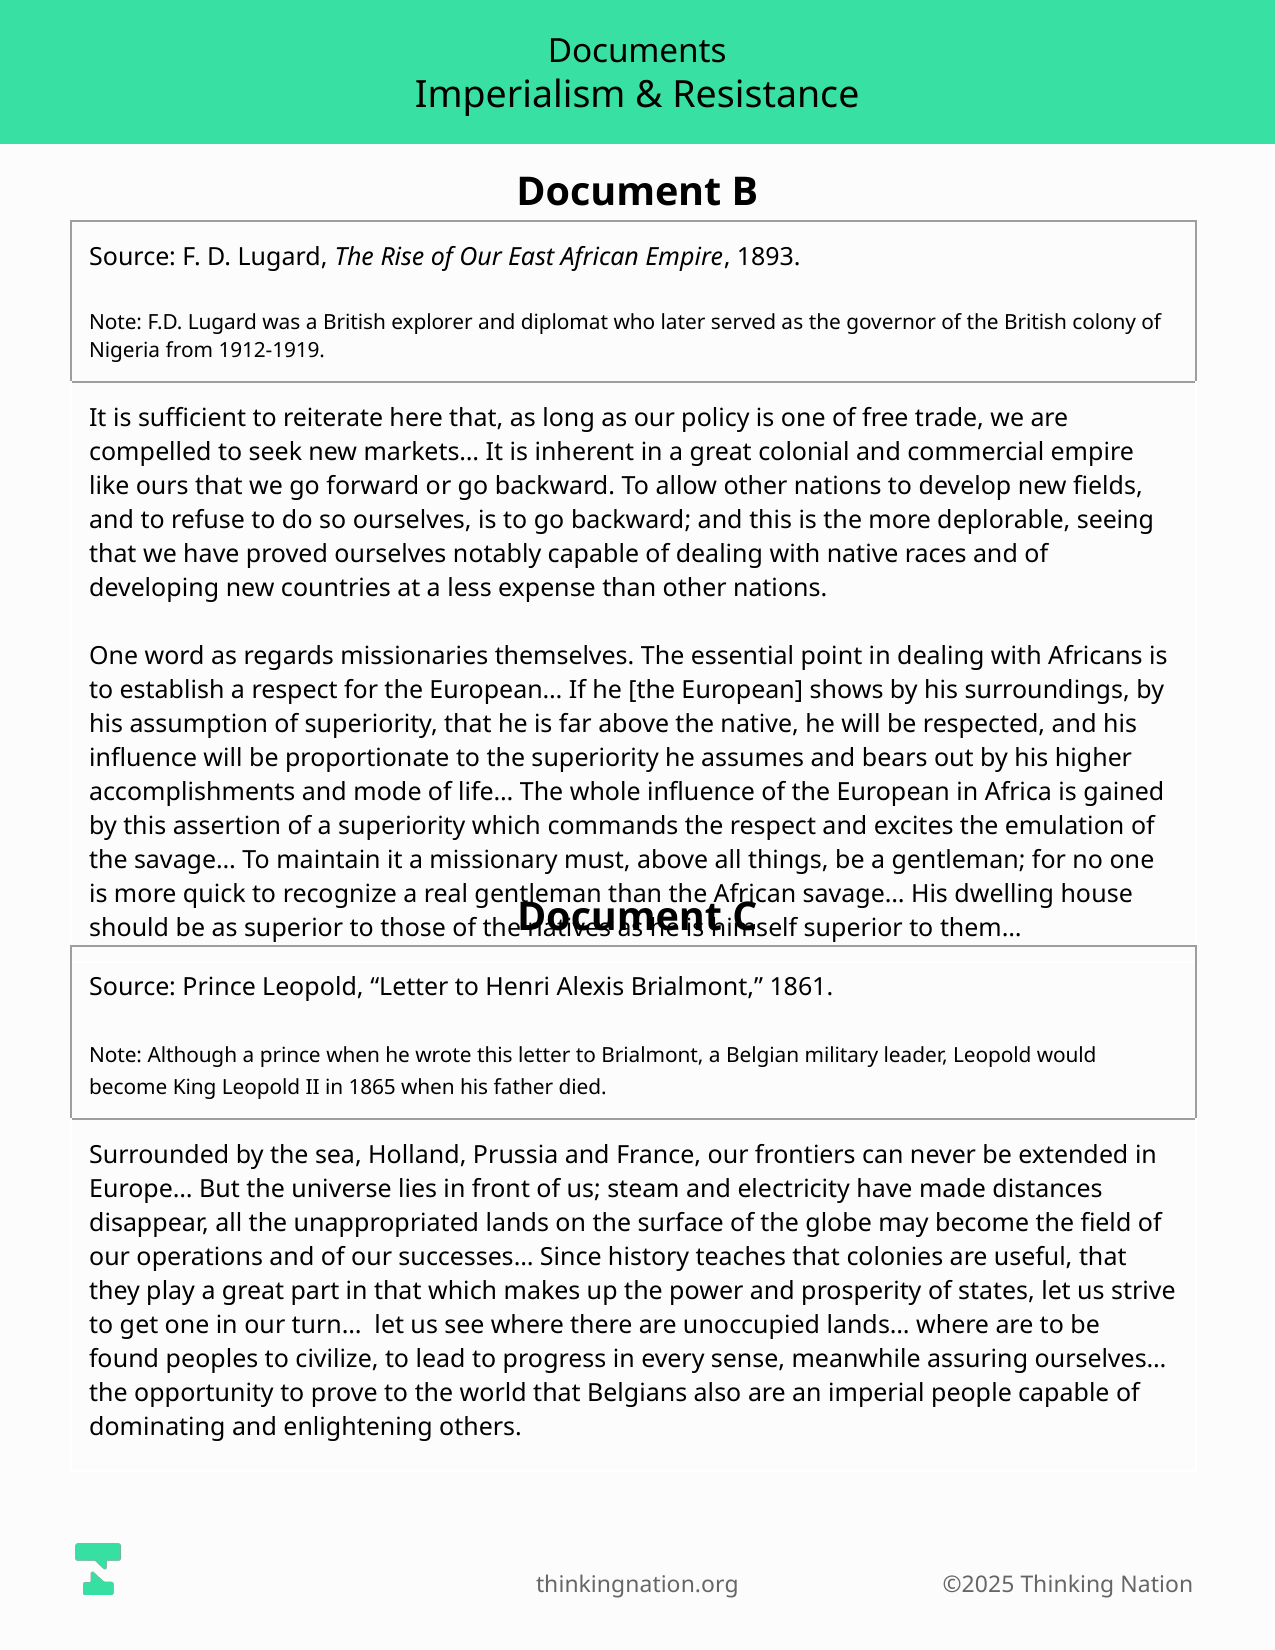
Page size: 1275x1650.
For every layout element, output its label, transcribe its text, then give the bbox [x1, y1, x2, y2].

table_cell It is sufficient to reiterate here that, as long as our policy is one of free trade, we are compelled to seek new markets… It is inherent in a great colonial and commercial empire like ours that we go forward or go backward. To allow other nations to develop new fields, and to refuse to do so ourselves, is to go backward; and this is the more deplorable, seeing that we have proved ourselves notably capable of dealing with native races and of developing new countries at a less expense than other nations. One word as regards missionaries themselves. The essential point in dealing with Africans is to establish a respect for the European… If he [the European] shows by his surroundings, by his assumption of superiority, that he is far above the native, he will be respected, and his influence will be proportionate to the superiority he assumes and bears out by his higher accomplishments and mode of life… The whole influence of the European in Africa is gained by this assertion of a superiority which commands the respect and excites the emulation of the savage… To maintain it a missionary must, above all things, be a gentleman; for no one is more quick to recognize a real gentleman than the African savage… His dwelling house should be as superior to those of the natives as he is himself superior to them… [72, 383, 1195, 945]
text_box thinkingnation.org [486, 1553, 789, 1605]
table_cell Surrounded by the sea, Holland, Prussia and France, our frontiers can never be extended in Europe… But the universe lies in front of us; steam and electricity have made distances disappear, all the unappropriated lands on the surface of the globe may become the field of our operations and of our successes… Since history teaches that colonies are useful, that they play a great part in that which makes up the power and prosperity of states, let us strive to get one in our turn… let us see where there are unoccupied lands… where are to be found peoples to civilize, to lead to progress in every sense, meanwhile assuring ourselves… the opportunity to prove to the world that Belgians also are an imperial people capable of dominating and enlightening others. [72, 1120, 1195, 1470]
text_box Document B [486, 151, 789, 202]
text_box ©2025 Thinking Nation [907, 1553, 1210, 1605]
text_box Documents Imperialism & Resistance [0, 0, 1275, 144]
text_box Document C [486, 876, 789, 927]
picture [62, 1533, 134, 1605]
table_header Source: Prince Leopold, “Letter to Henri Alexis Brialmont,” 1861. Note: Although a prince when he wrote this letter to Brialmont, a Belgian military leader, Leopold would become King Leopold II in 1865 when his father died. [72, 947, 1195, 1118]
table_header Source: F. D. Lugard, The Rise of Our East African Empire, 1893. Note: F.D. Lugard was a British explorer and diplomat who later served as the governor of the British colony of Nigeria from 1912-1919. [72, 222, 1195, 381]
